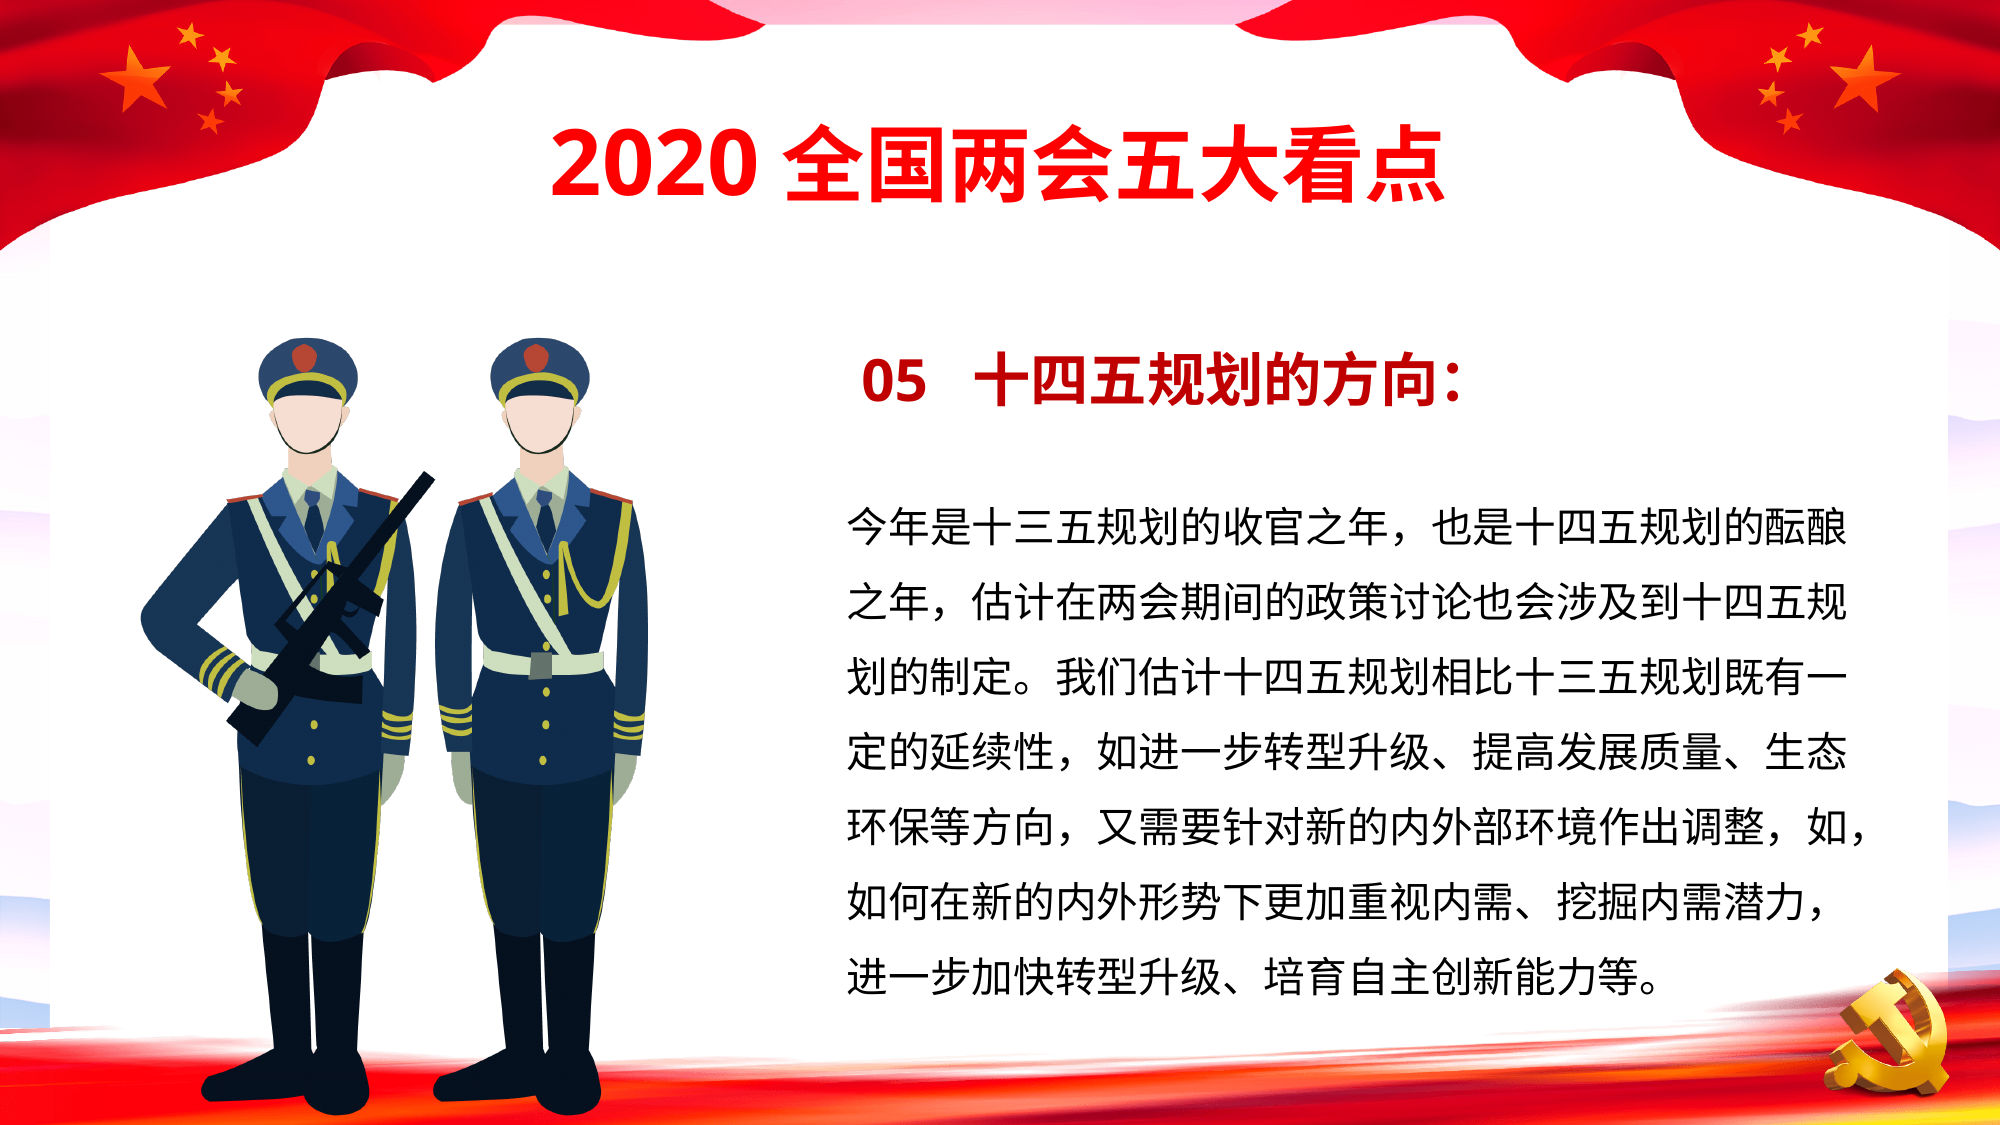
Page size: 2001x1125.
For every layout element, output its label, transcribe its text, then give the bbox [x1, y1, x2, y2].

text_box 今年是十三五规划的收官之年，也是十四五规划的酝酿之年，估计在两会期间的政策讨论也会涉及到十四五规划的制定。我们估计十四五规划相比十三五规划既有一定的延续性，如进一步转型升级、提高发展质量、生态环保等方向，又需要针对新的内外部环境作出调整，如，如何在新的内外形势下更加重视内需、挖掘内需潜力，进一步加快转型升级、培育自主创新能力等。 [862, 468, 1892, 1009]
text_box 05 十四五规划的方向： [862, 335, 1621, 421]
picture [0, 0, 2000, 1125]
